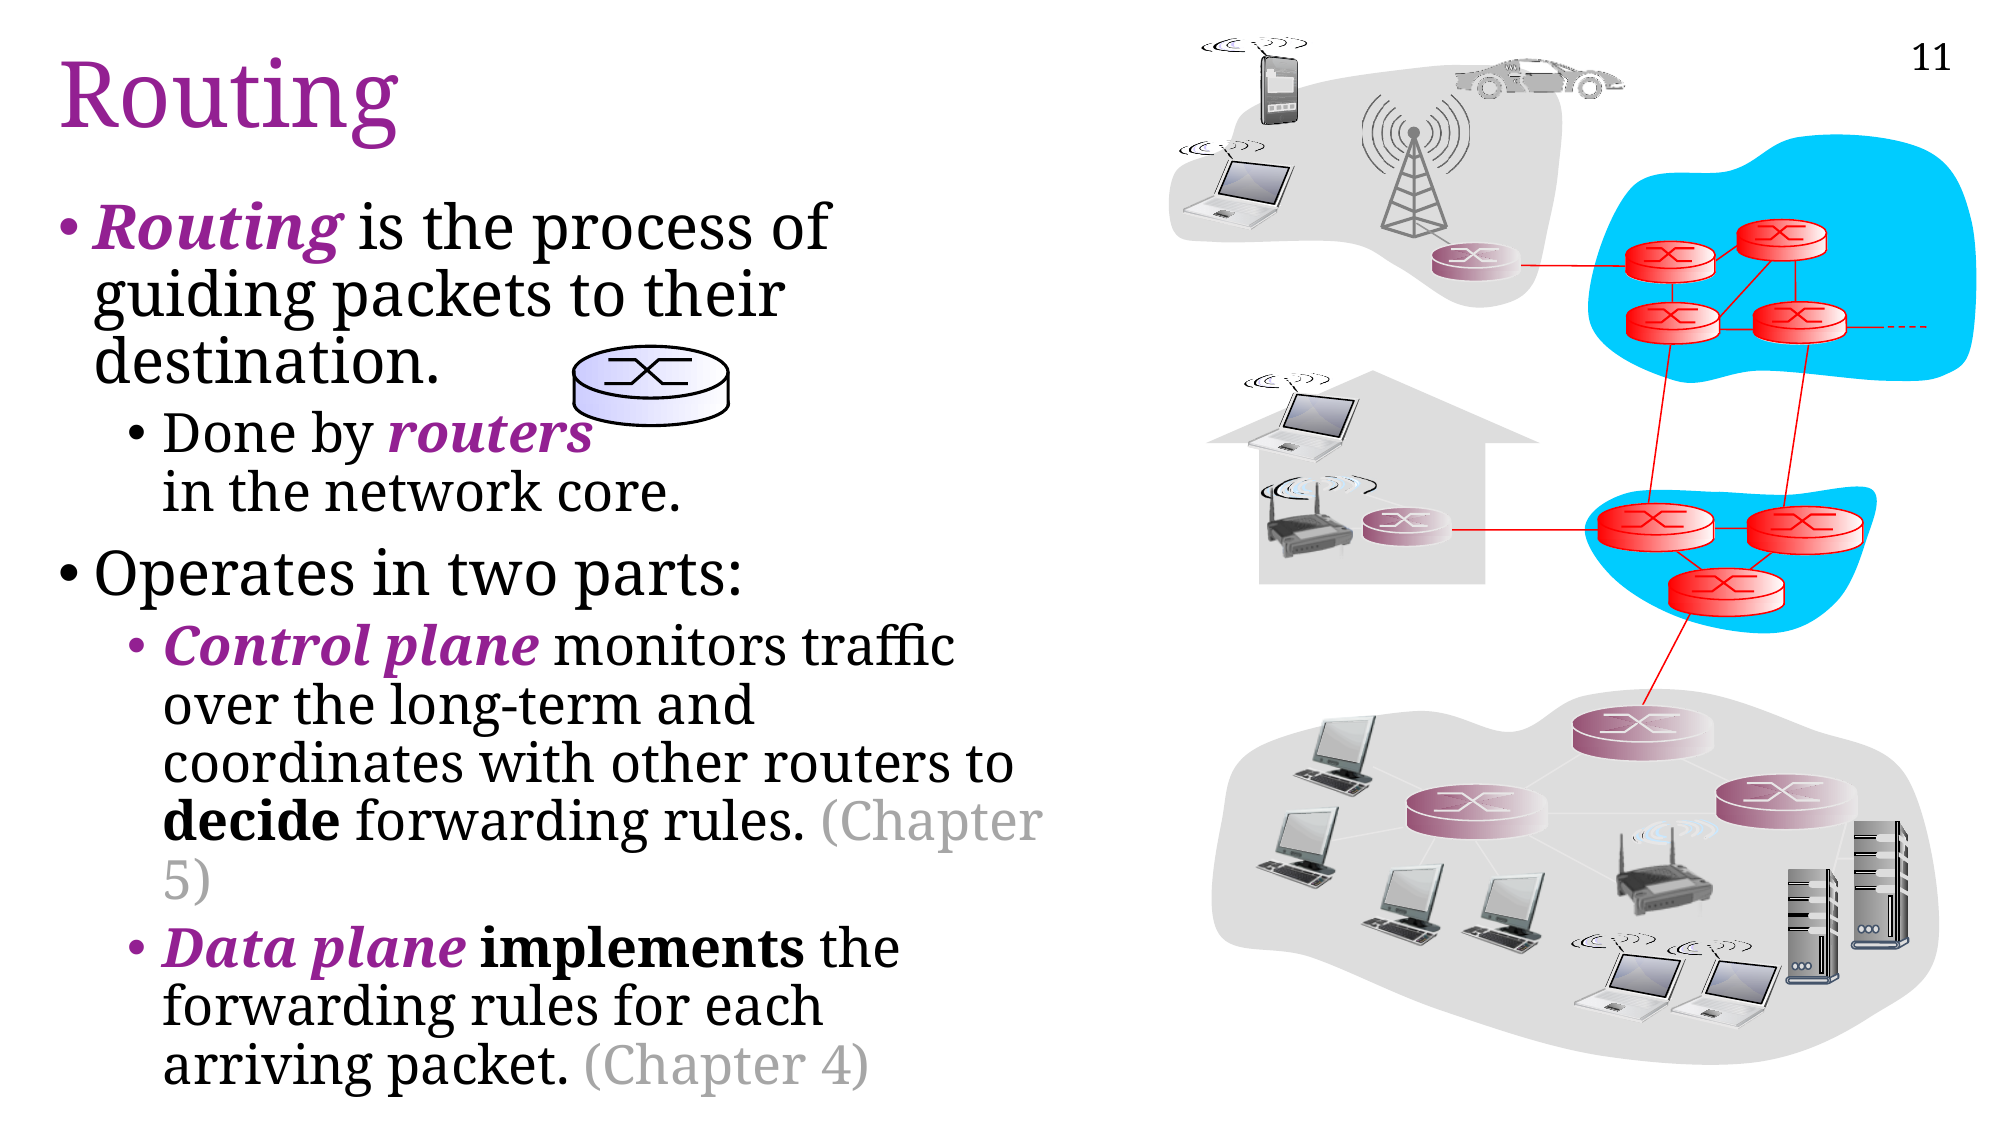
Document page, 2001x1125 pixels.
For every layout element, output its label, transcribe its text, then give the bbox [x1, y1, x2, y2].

list Routing is the process of guiding packets to their destination. Done by routers in the network core. Operates in two parts: Control plane monitors traffic over the long-term and coordinates with other routers to decide forwarding rules. (Chapter 5) Data plane implements the forwarding rules for each arriving packet. (Chapter 4) [43, 188, 1063, 1106]
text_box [573, 346, 730, 426]
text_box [1166, 35, 1979, 1069]
title Routing [43, 25, 1953, 171]
